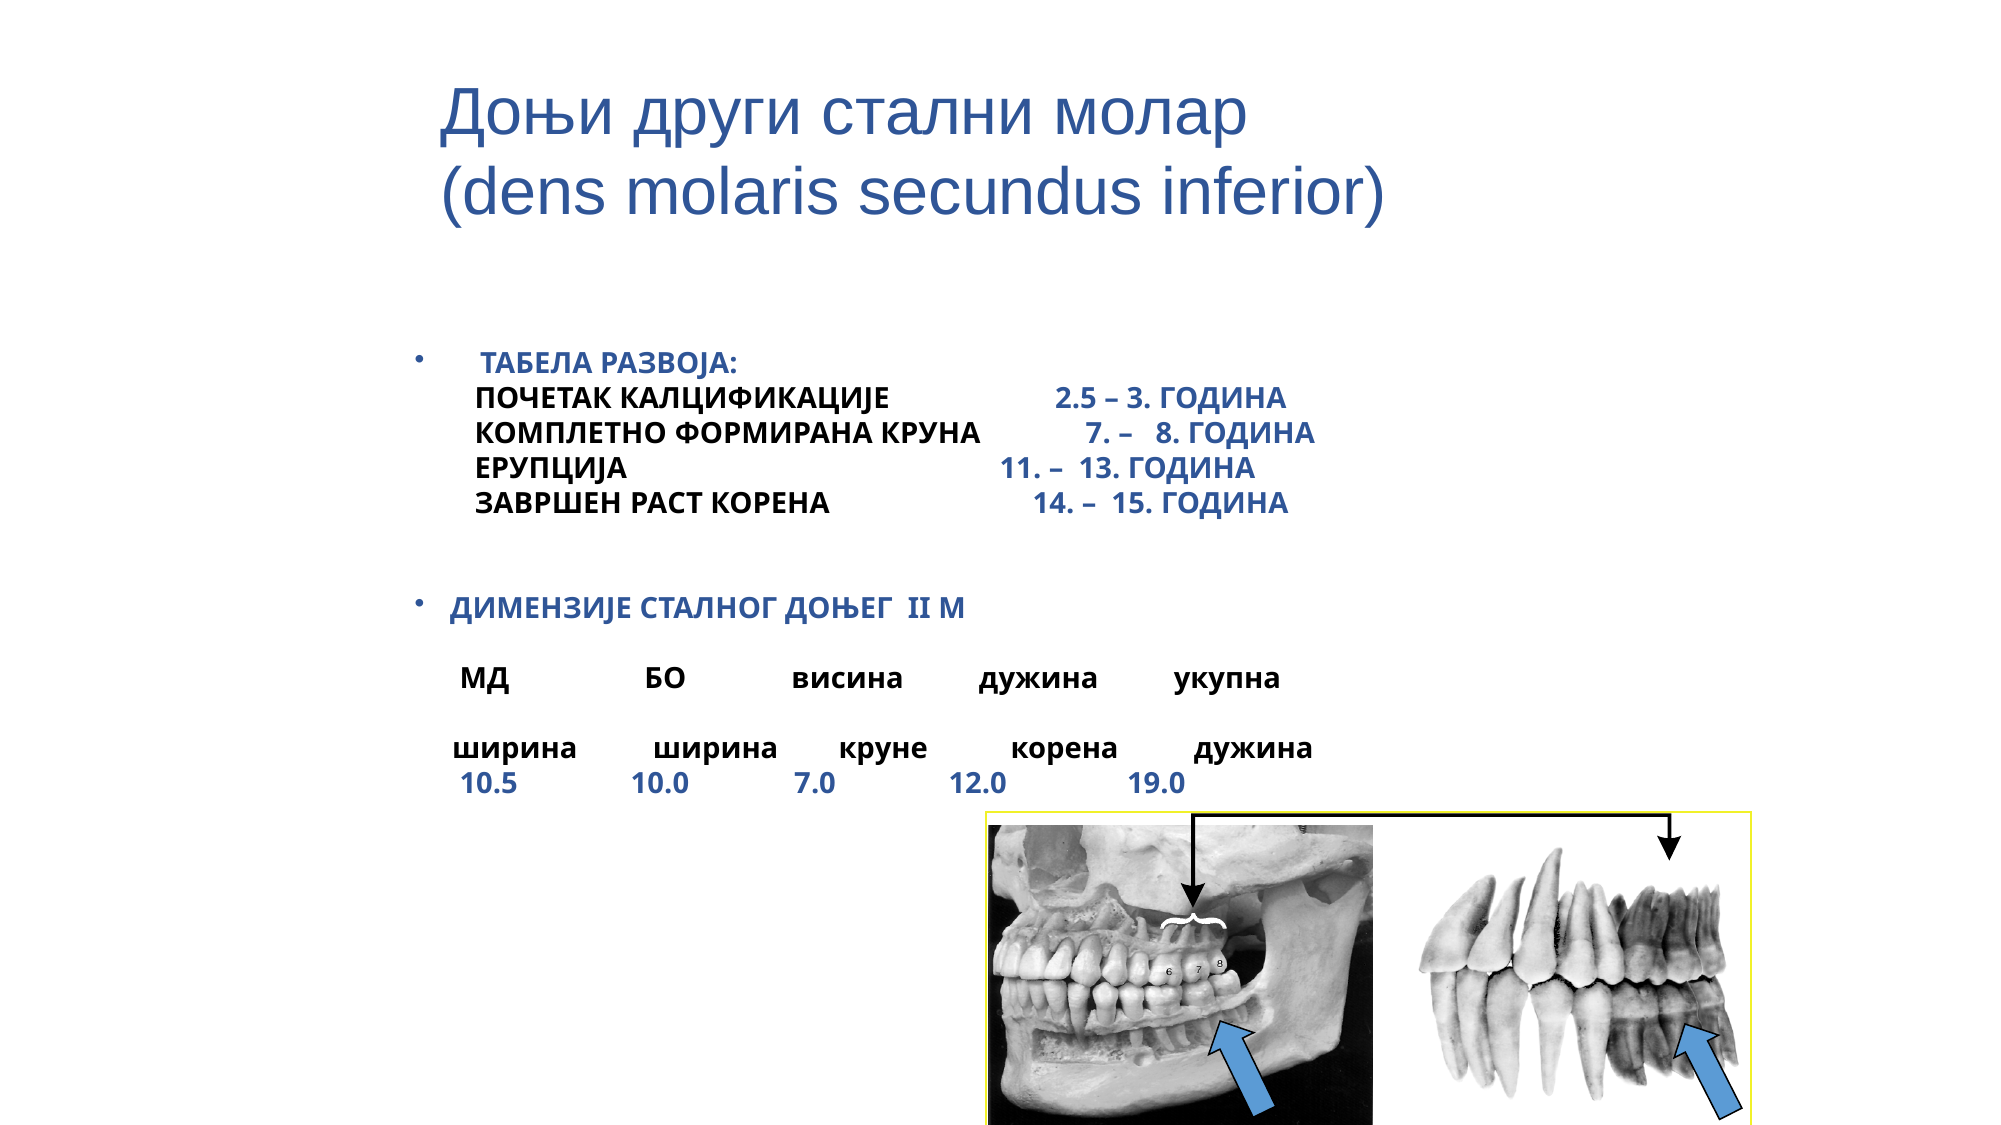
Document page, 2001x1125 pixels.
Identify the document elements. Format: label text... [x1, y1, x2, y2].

text_box ТАБЕЛА РАЗВОЈА: ПОЧЕТАК КАЛЦИФИКАЦИЈЕ 2.5 – 3. ГОДИНА КОМПЛЕТНО ФОРМИРАНА КРУНА 7. – 8. ГОДИНА ЕРУПЦИЈА 11. – 13. ГОДИНА ЗАВРШЕН РАСТ КОРЕНА 14. – 15. ГОДИНА ДИМЕНЗИЈЕ СТАЛНОГ ДОЊЕГ II М МД БО висина дужина укупна ширина ширина круне корена дужина 10.5 10.0 7.0 12.0 19.0 [399, 337, 1388, 853]
text_box Доњи други стални молар (dens molaris secundus inferior) [425, 60, 1404, 235]
picture [986, 813, 1750, 1125]
